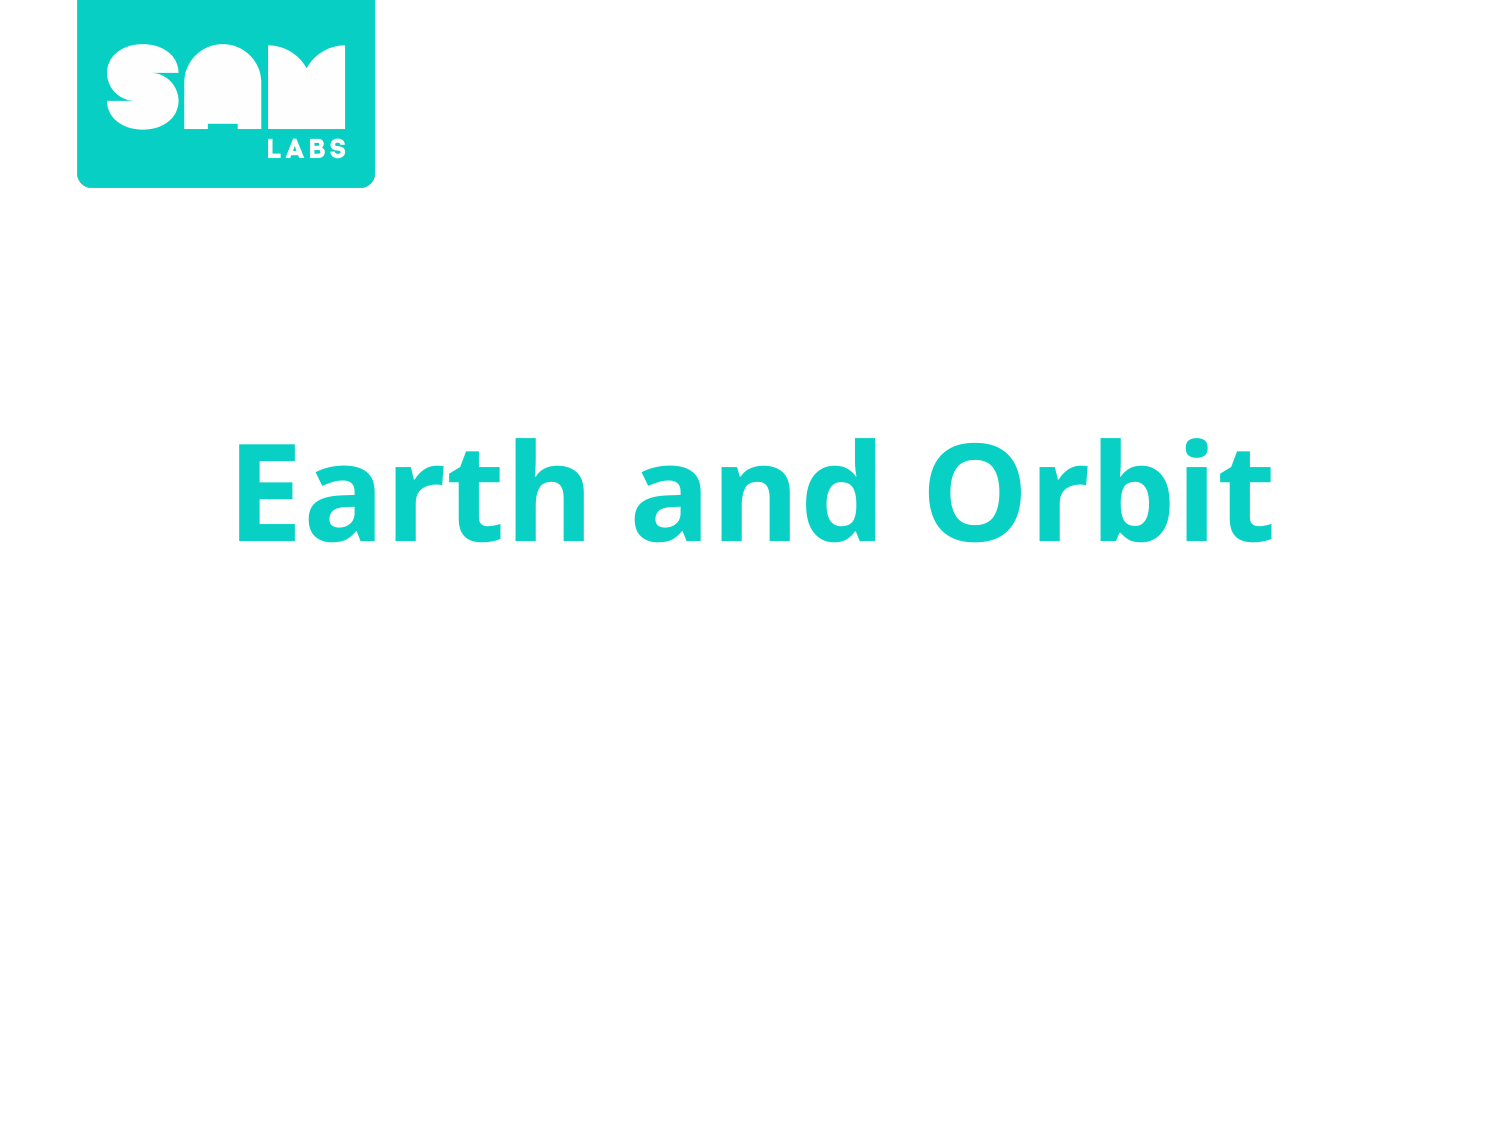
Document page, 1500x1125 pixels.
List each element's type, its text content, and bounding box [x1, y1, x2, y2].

picture [0, 0, 375, 189]
text_box Earth and Orbit [83, 401, 1421, 789]
